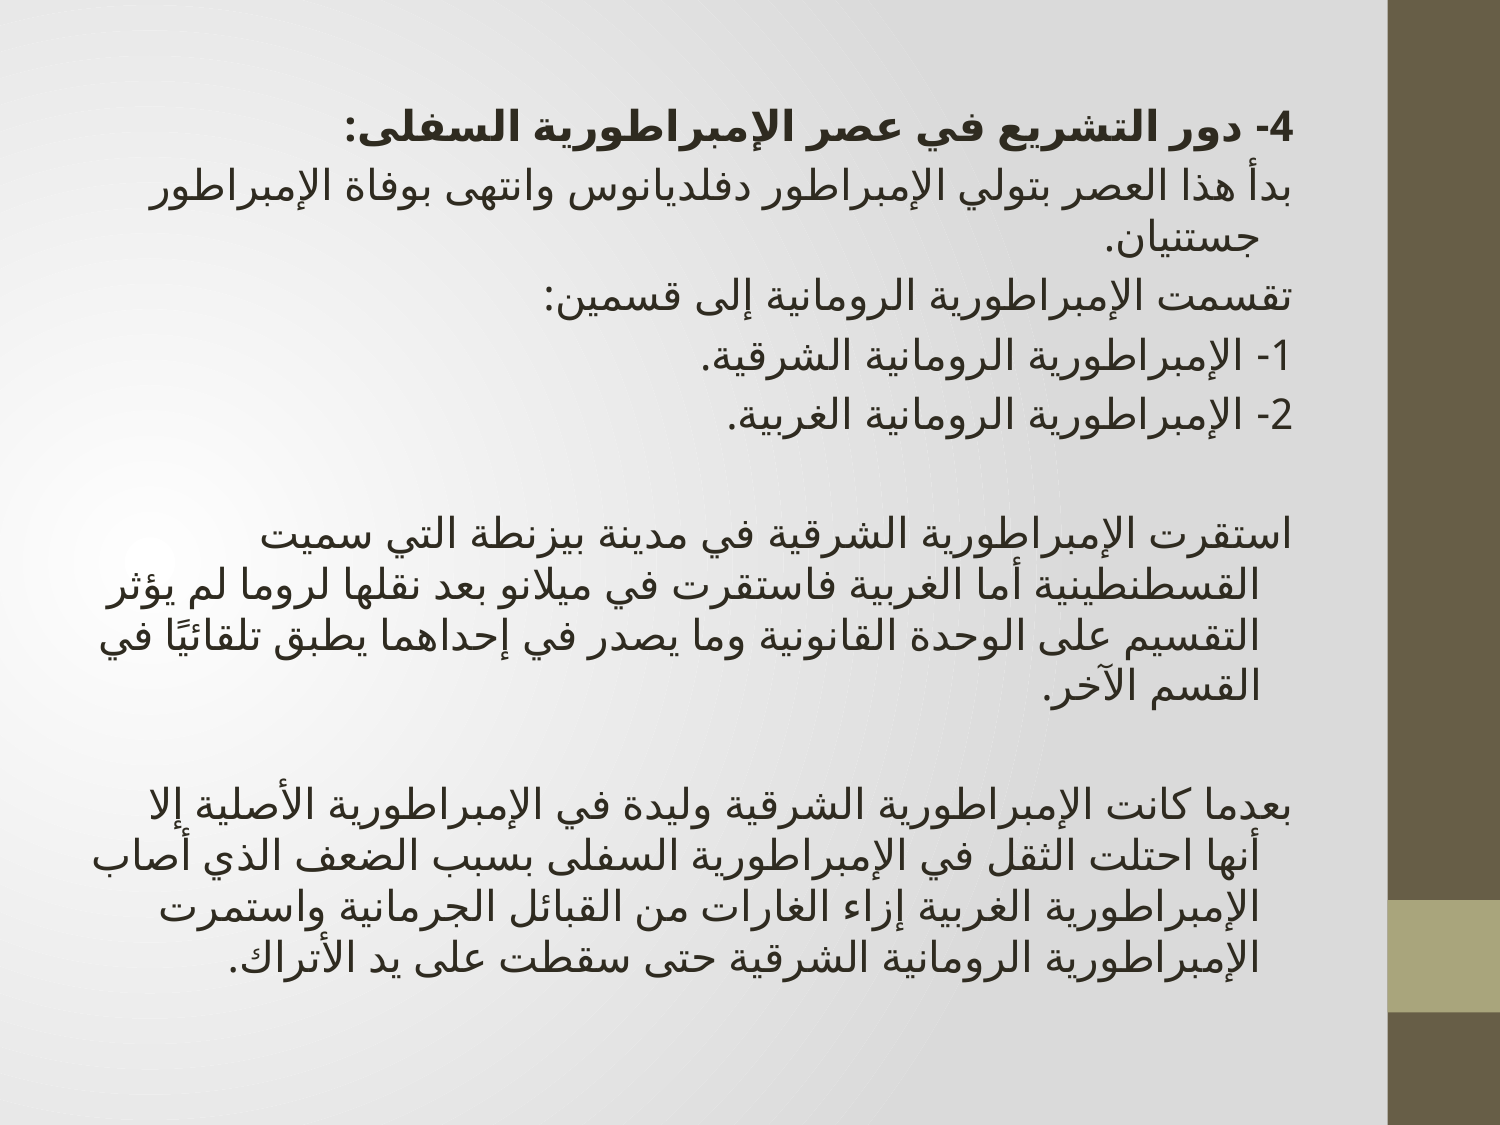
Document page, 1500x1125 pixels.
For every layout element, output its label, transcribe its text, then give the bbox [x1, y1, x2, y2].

list 4- دور التشريع في عصر الإمبراطورية السفلى: بدأ هذا العصر بتولي الإمبراطور دفلديانوس وانتهى بوفاة الإمبراطور جستنيان. تقسمت الإمبراطورية الرومانية إلى قسمين: 1- الإمبراطورية الرومانية الشرقية. 2- الإمبراطورية الرومانية الغربية. استقرت الإمبراطورية الشرقية في مدينة بيزنطة التي سميت القسطنطينية أما الغربية فاستقرت في ميلانو بعد نقلها لروما لم يؤثر التقسيم على الوحدة القانونية وما يصدر في إحداهما يطبق تلقائيًا في القسم الآخر. بعدما كانت الإمبراطورية الشرقية وليدة في الإمبراطورية الأصلية إلا أنها احتلت الثقل في الإمبراطورية السفلى بسبب الضعف الذي أصاب الإمبراطورية الغربية إزاء الغارات من القبائل الجرمانية واستمرت الإمبراطورية الرومانية الشرقية حتى سقطت على يد الأتراك. [75, 23, 1325, 1050]
